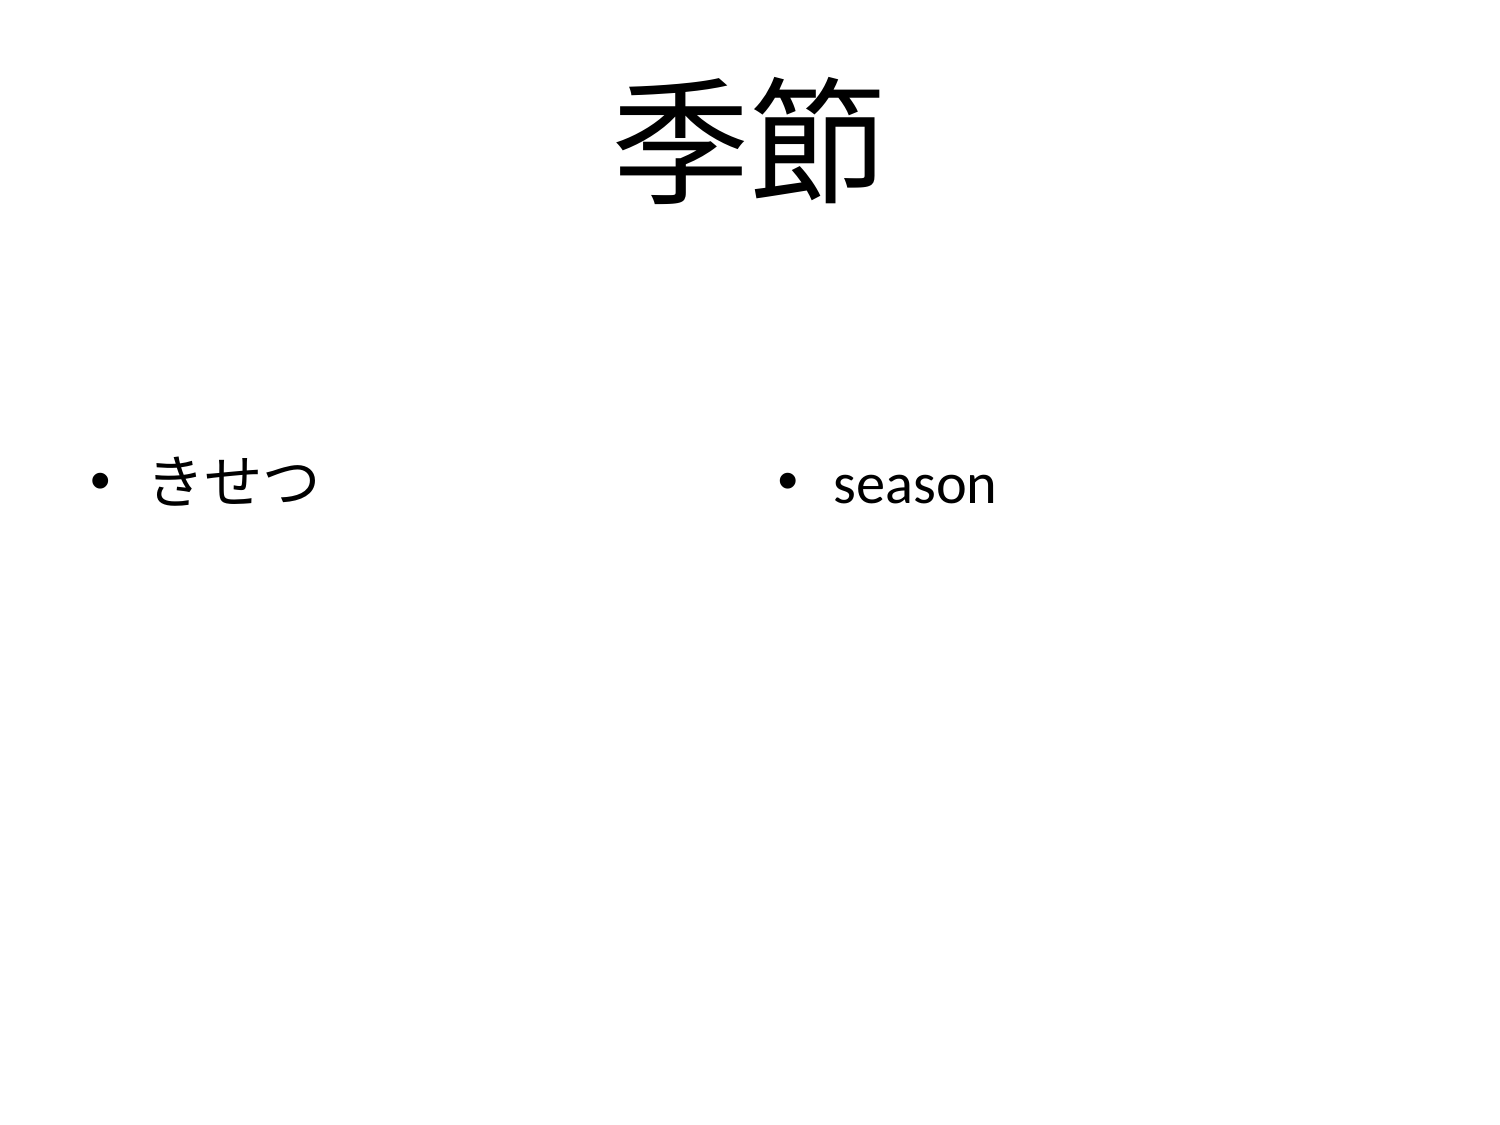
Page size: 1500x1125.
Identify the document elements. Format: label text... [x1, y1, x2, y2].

title 季節 [74, 44, 1426, 233]
list きせつ [74, 437, 738, 1006]
list season [762, 437, 1426, 1006]
